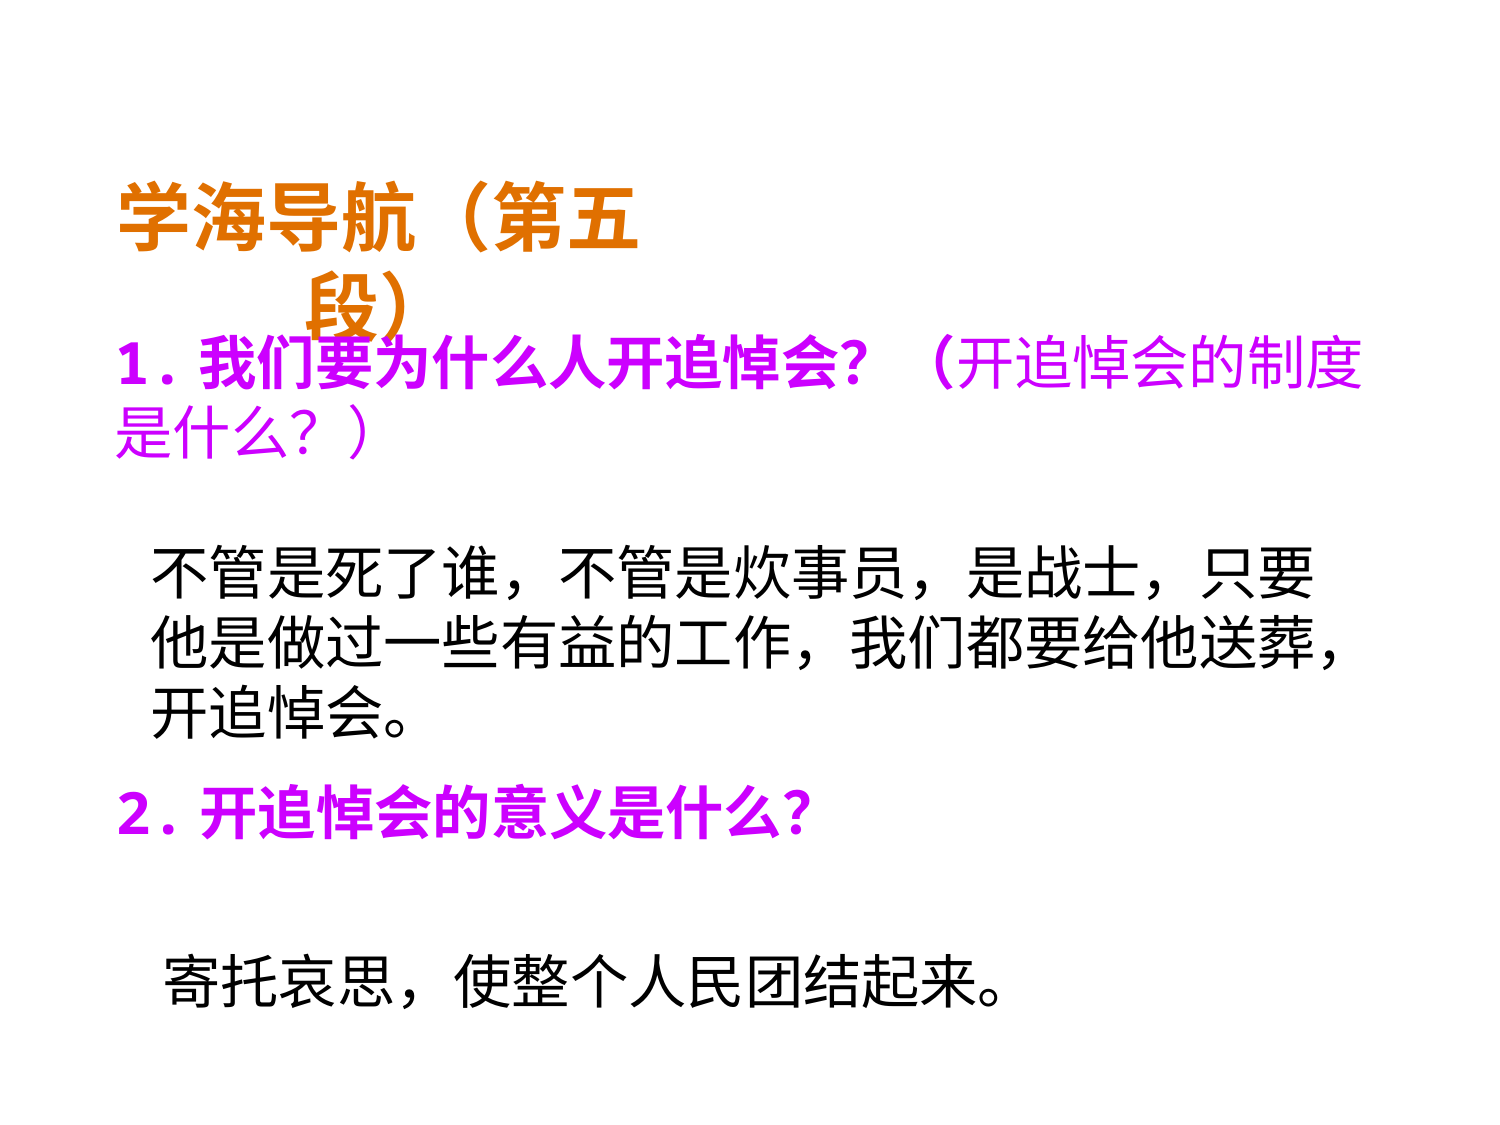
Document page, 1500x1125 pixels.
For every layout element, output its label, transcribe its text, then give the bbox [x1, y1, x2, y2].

text_box 不管是死了谁，不管是炊事员，是战士，只要他是做过一些有益的工作，我们都要给他送葬，开追悼会。 [135, 528, 1361, 754]
text_box 1.我们要为什么人开追悼会？（开追悼会的制度是什么？） [99, 318, 1425, 474]
text_box 2.开追悼会的意义是什么？ [100, 768, 939, 854]
text_box 学海导航（第五段） [29, 162, 730, 358]
text_box 寄托哀思，使整个人民团结起来。 [147, 938, 1268, 1023]
